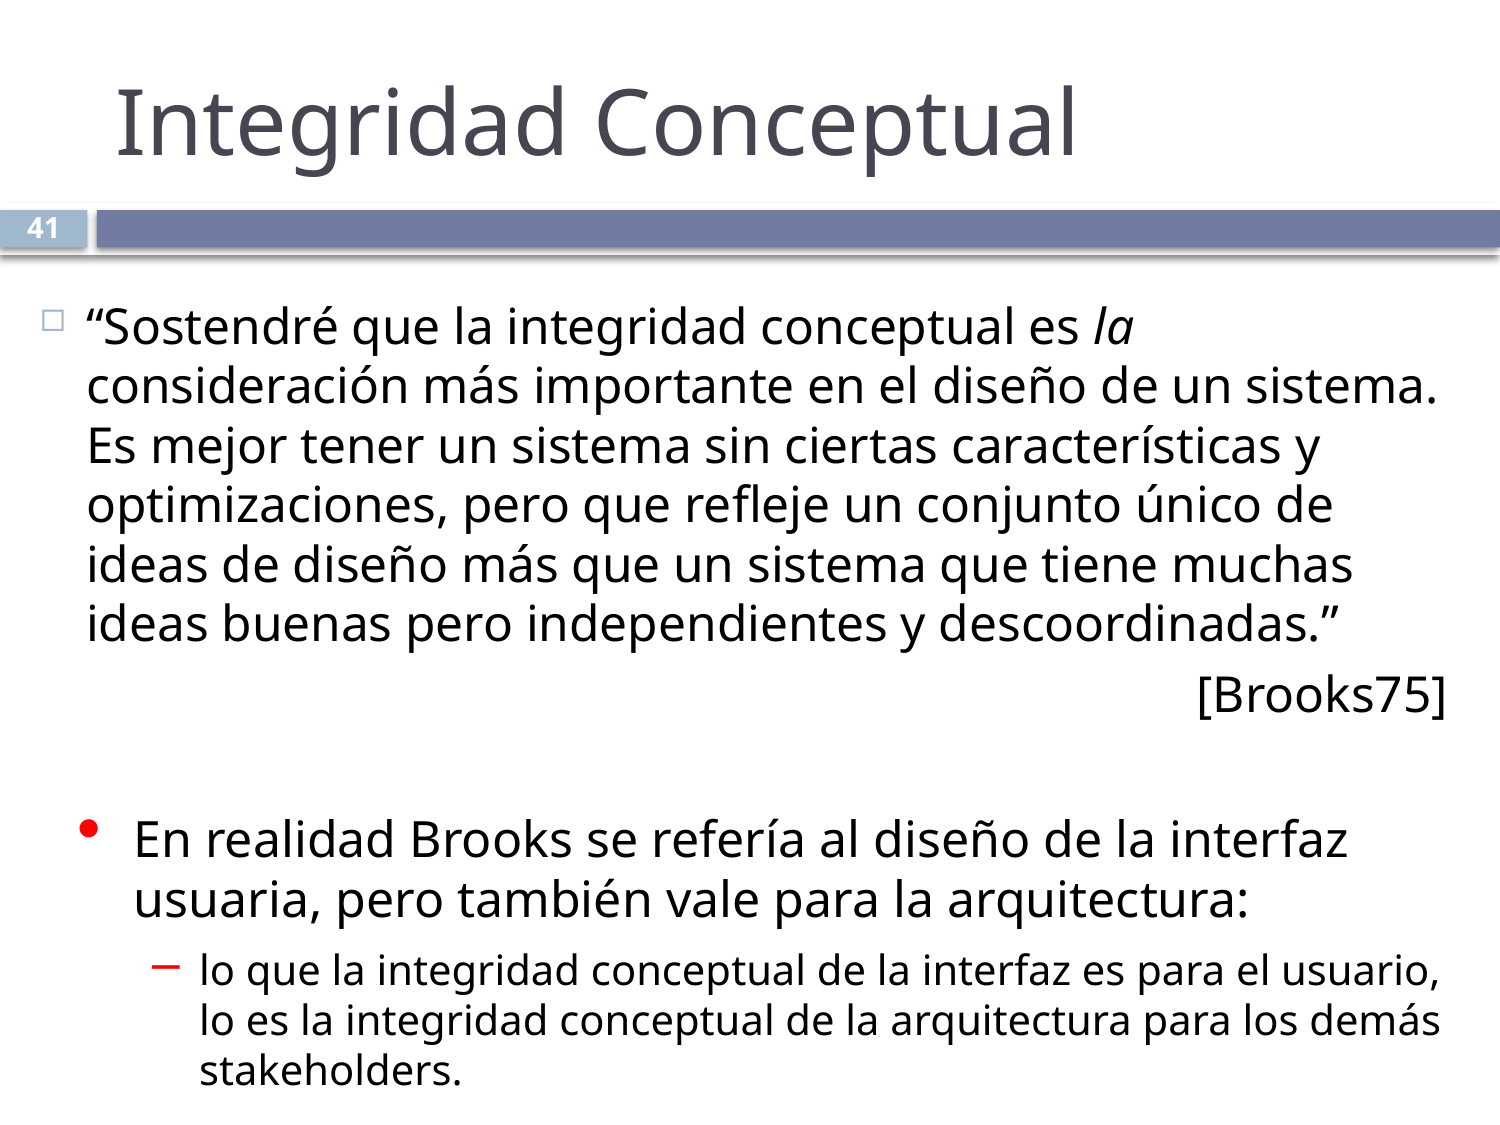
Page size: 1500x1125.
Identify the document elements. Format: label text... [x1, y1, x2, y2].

slide_number 41 [0, 208, 88, 249]
title Integridad Conceptual [100, 37, 1438, 200]
text_box En realidad Brooks se refería al diseño de la interfaz usuaria, pero también vale para la arquitectura: lo que la integridad conceptual de la interfaz es para el usuario, lo es la integridad conceptual de la arquitectura para los demás stakeholders. [62, 799, 1475, 1013]
list “Sostendré que la integridad conceptual es la consideración más importante en el diseño de un sistema. Es mejor tener un sistema sin ciertas características y optimizaciones, pero que refleje un conjunto único de ideas de diseño más que un sistema que tiene muchas ideas buenas pero independientes y descoordinadas.” [Brooks75] [24, 287, 1463, 775]
